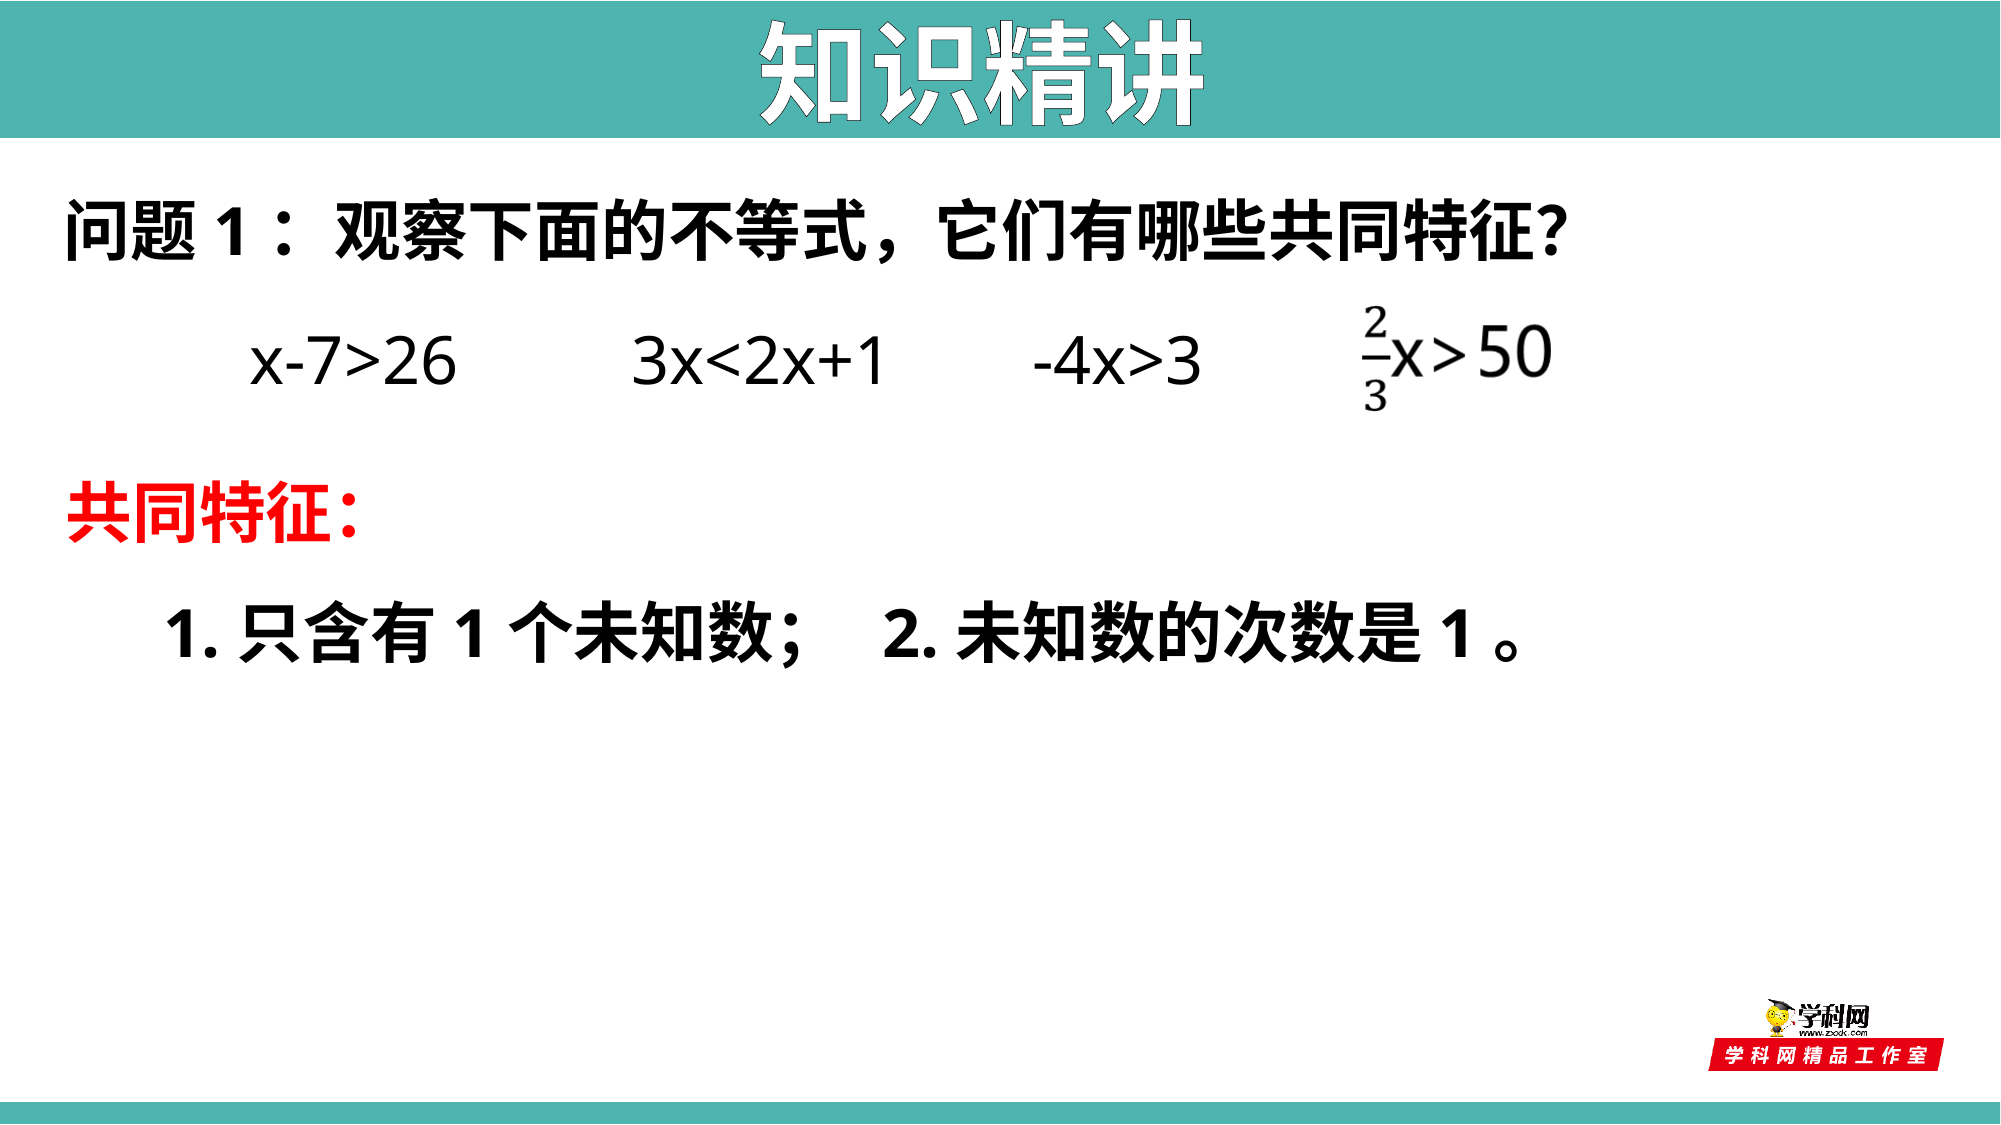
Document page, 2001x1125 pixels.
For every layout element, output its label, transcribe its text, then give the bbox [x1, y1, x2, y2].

text_box 知识精讲 [742, 0, 1223, 146]
picture [0, 1, 2001, 1124]
text_box 问题1：观察下面的不等式，它们有哪些共同特征？ [49, 181, 1587, 277]
text_box 2.未知数的次数是1。 [867, 583, 1832, 679]
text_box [223, 288, 1570, 419]
text_box 1.只含有1个未知数； [148, 582, 846, 678]
text_box 共同特征： [50, 463, 415, 559]
